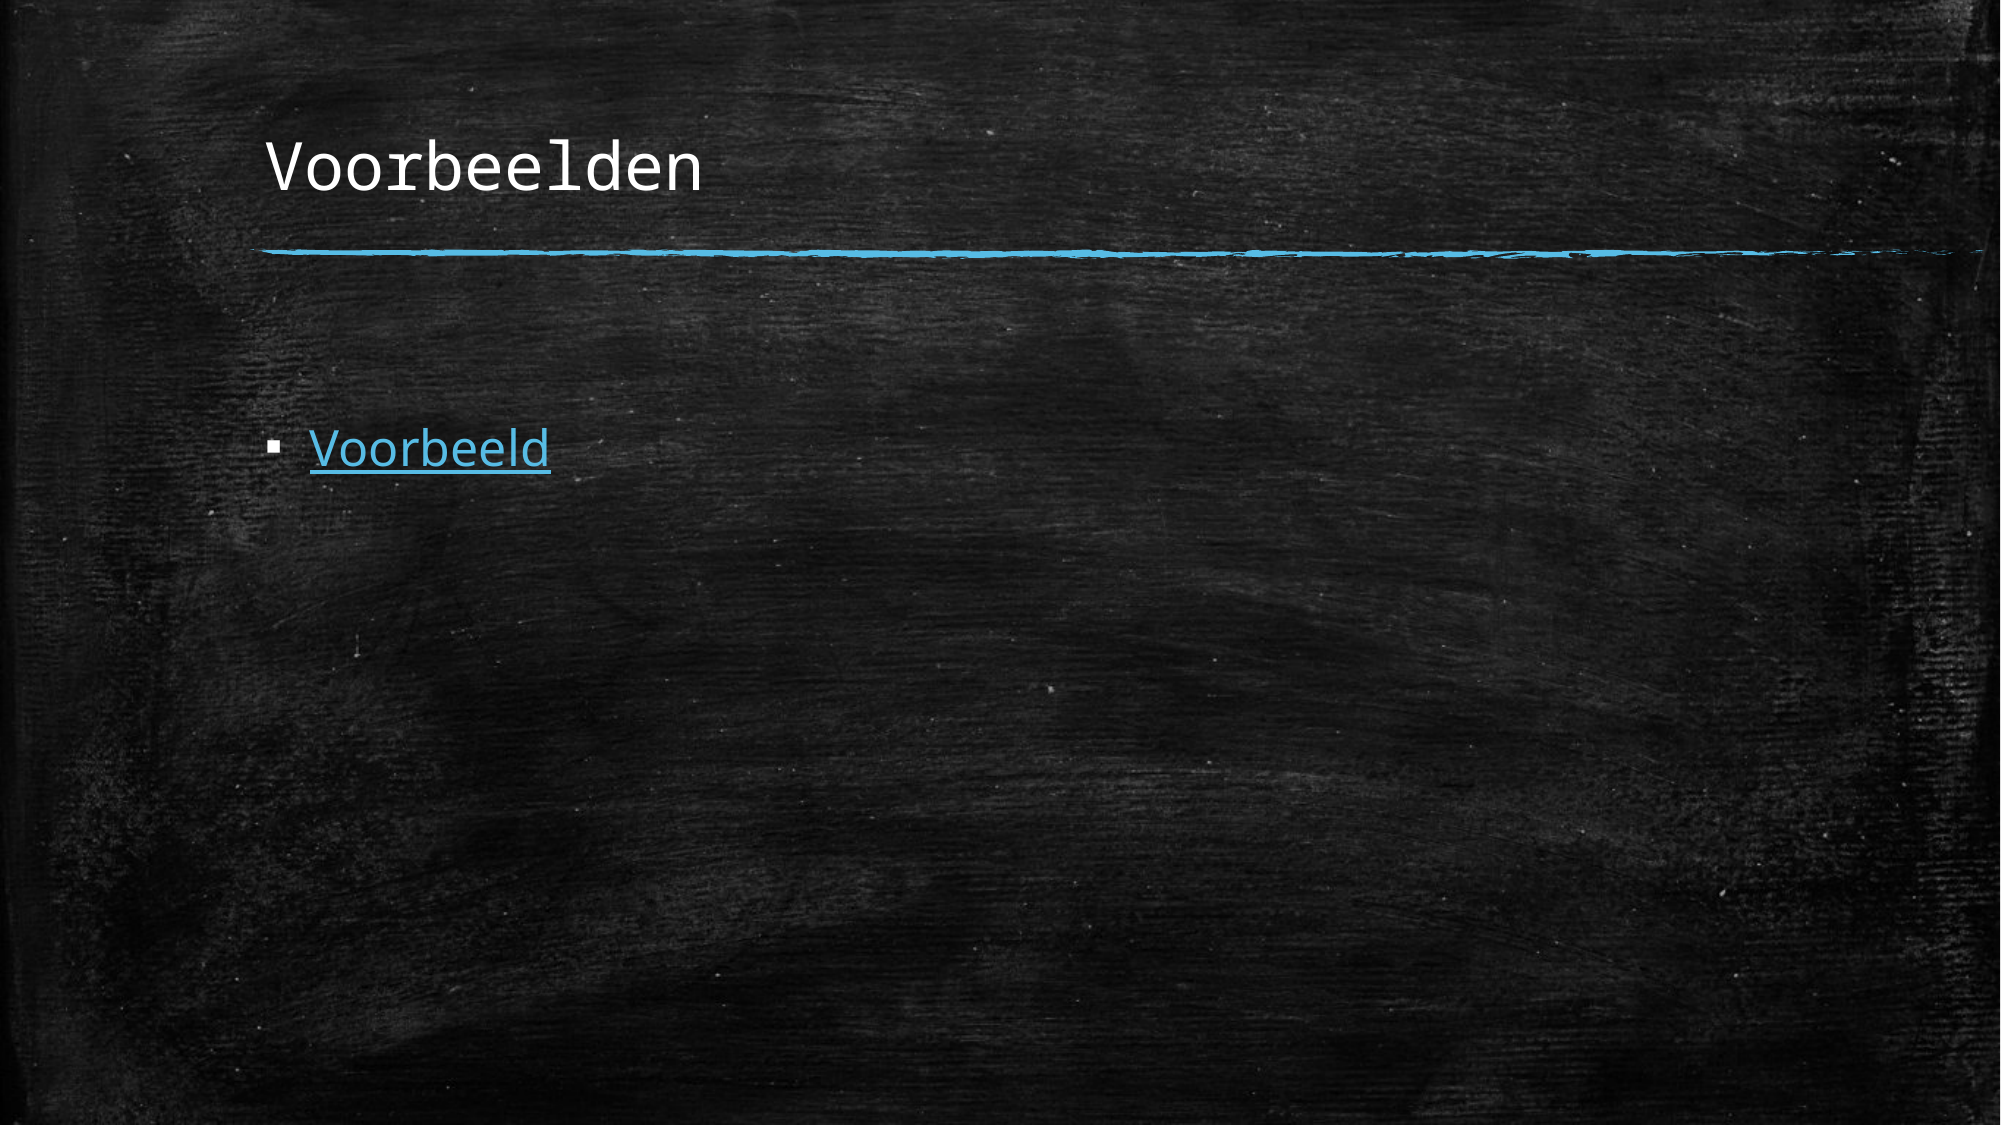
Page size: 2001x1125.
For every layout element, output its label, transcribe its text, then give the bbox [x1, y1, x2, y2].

list Voorbeeld [249, 312, 1751, 1013]
title Voorbeelden [249, 45, 1751, 213]
